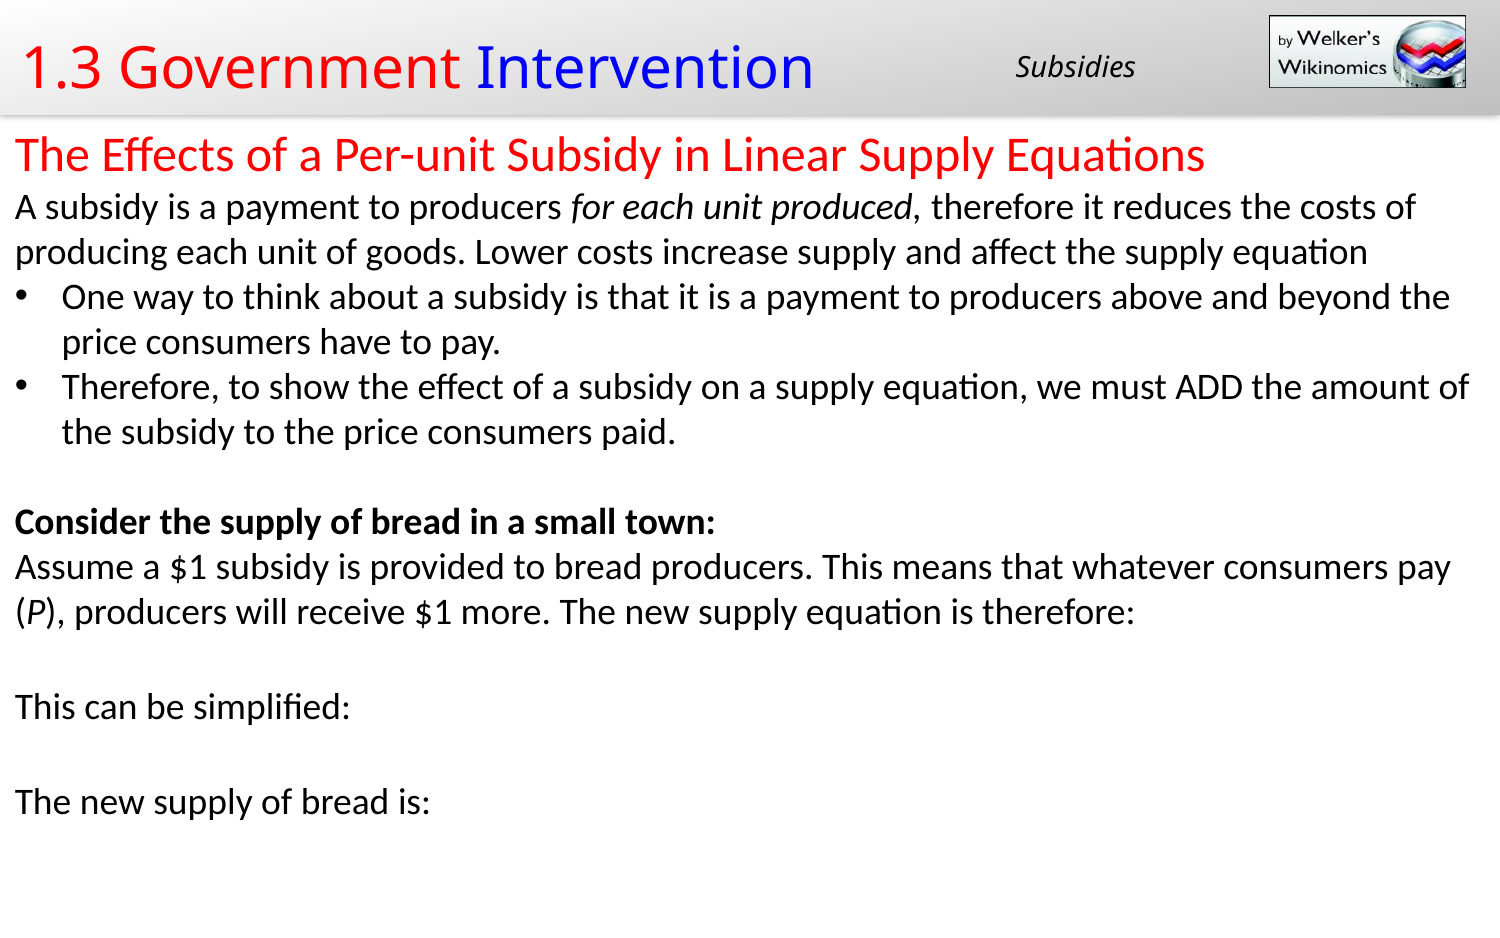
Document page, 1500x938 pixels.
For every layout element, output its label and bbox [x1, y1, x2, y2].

text_box [0, 0, 1500, 115]
